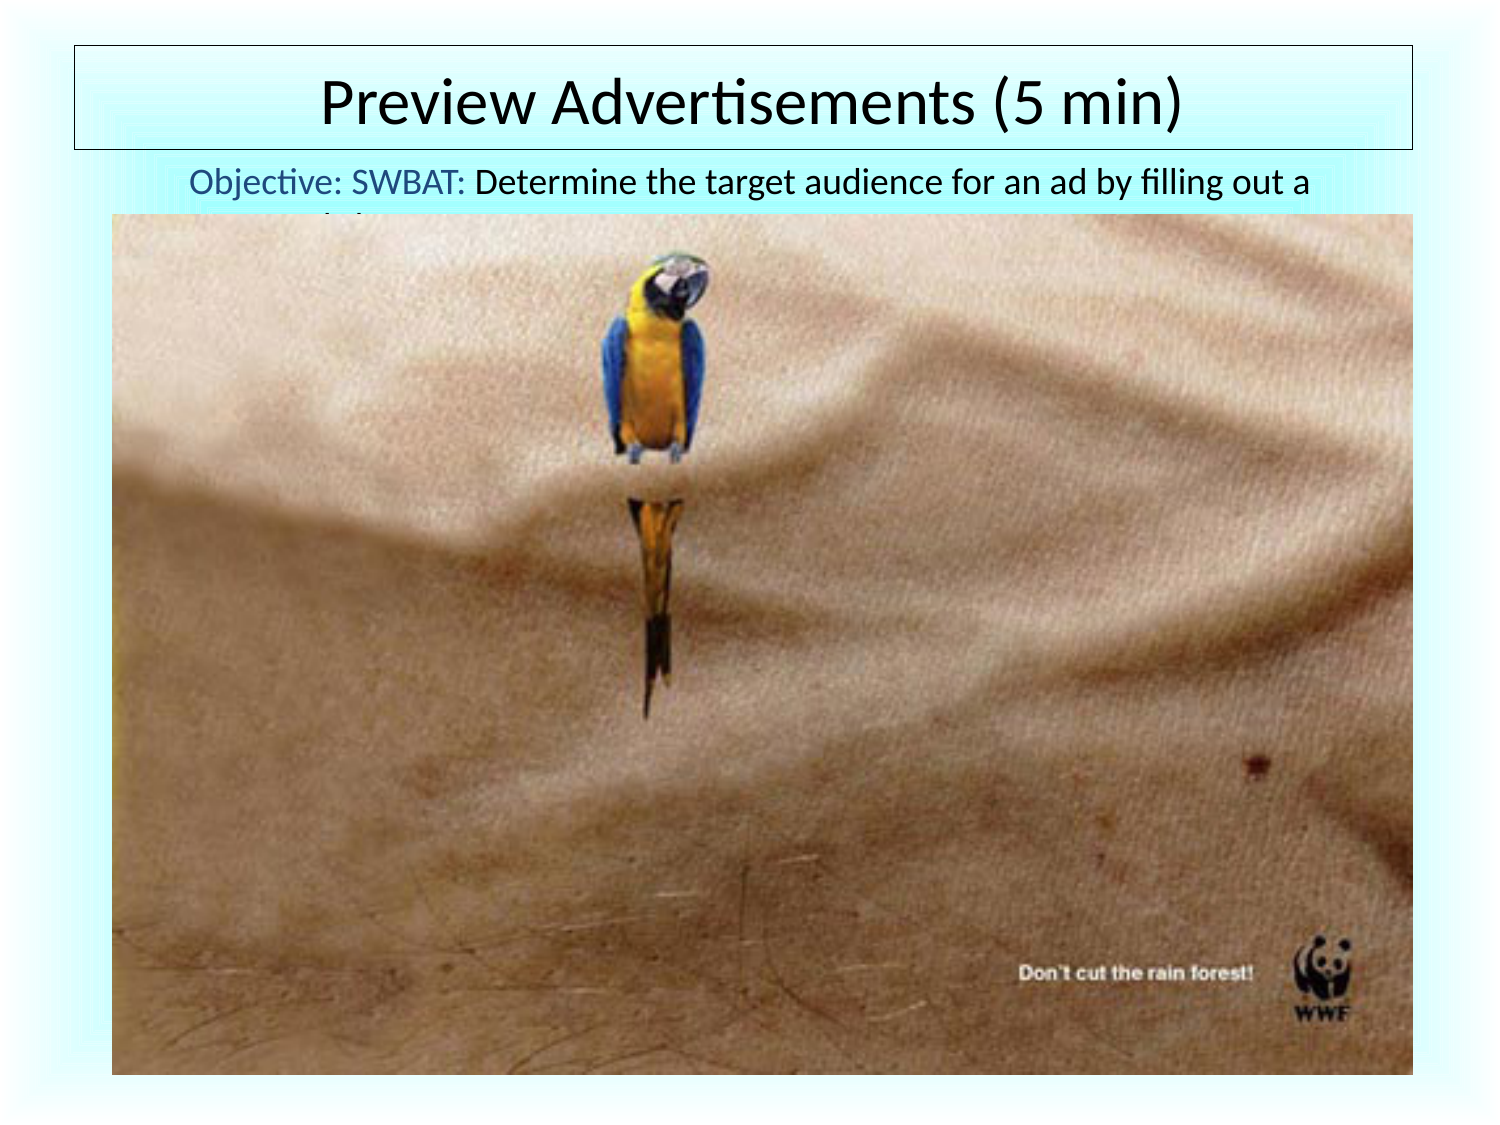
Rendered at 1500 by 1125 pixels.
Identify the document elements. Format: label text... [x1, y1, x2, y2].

text_box Objective: SWBAT: Determine the target audience for an ad by filling out a worksheet [70, 149, 1413, 255]
picture [112, 214, 1413, 1076]
text_box Preview Advertisements (5 min) [74, 45, 1413, 149]
